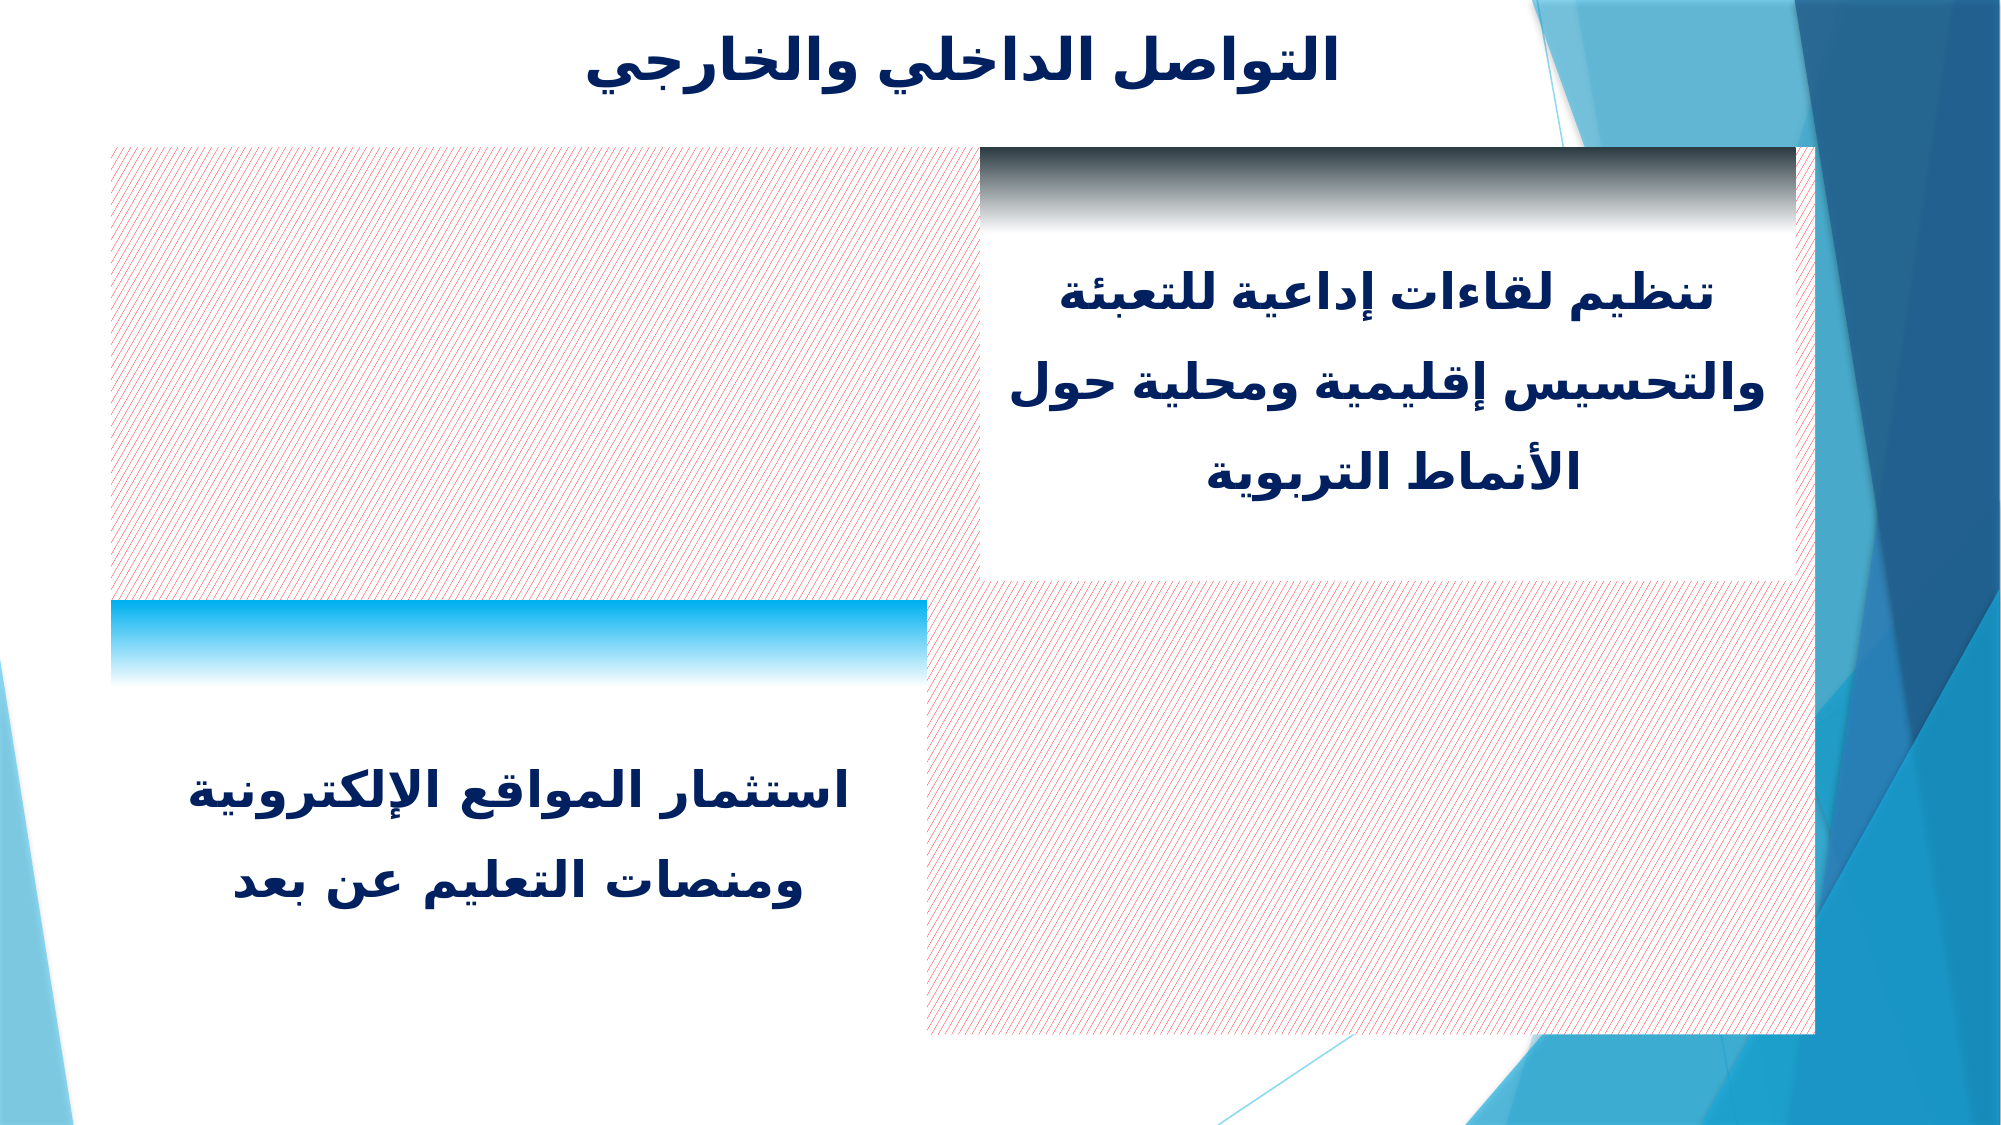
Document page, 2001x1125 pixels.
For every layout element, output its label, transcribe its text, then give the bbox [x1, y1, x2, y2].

title التواصل الداخلي والخارجي [258, 14, 1669, 122]
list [110, 146, 1816, 1036]
